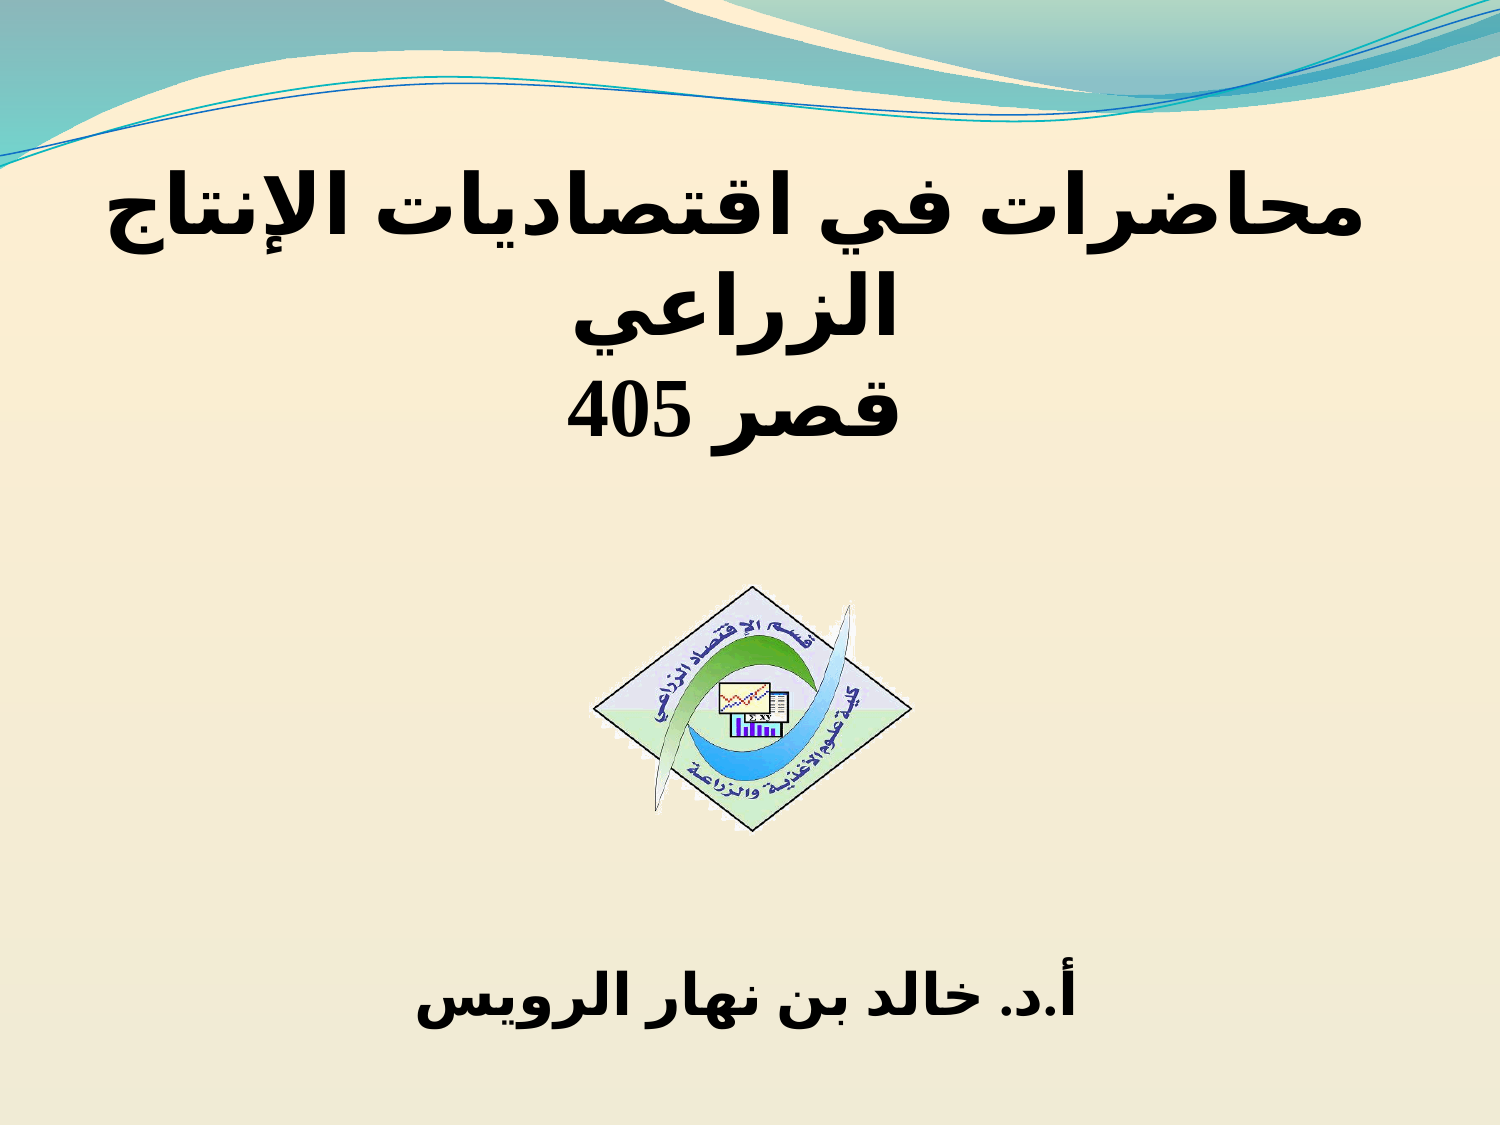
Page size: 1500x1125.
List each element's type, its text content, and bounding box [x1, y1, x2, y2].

title محاضرات في اقتصاديات الإنتاج الزراعي قصر 405 [99, 149, 1375, 454]
text_box أ.د. خالد بن نهار الرويس [399, 950, 1094, 1035]
picture [574, 574, 926, 844]
